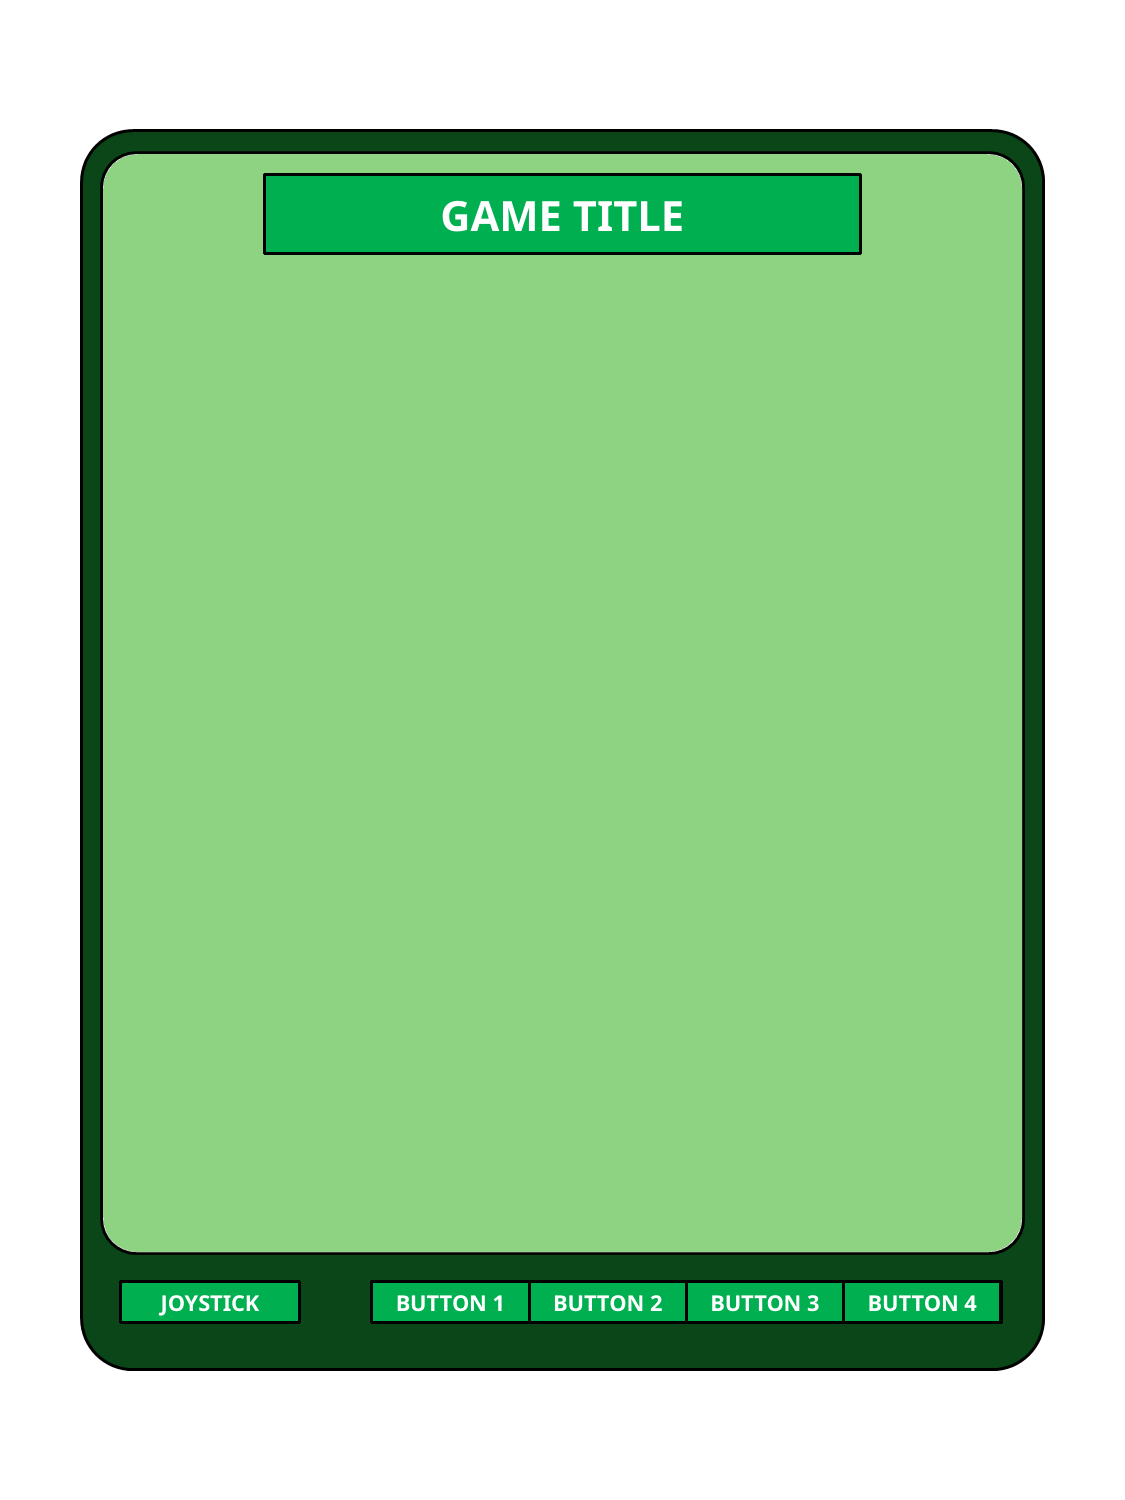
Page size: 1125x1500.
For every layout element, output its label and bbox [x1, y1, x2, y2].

text_box [80, 129, 1045, 1371]
